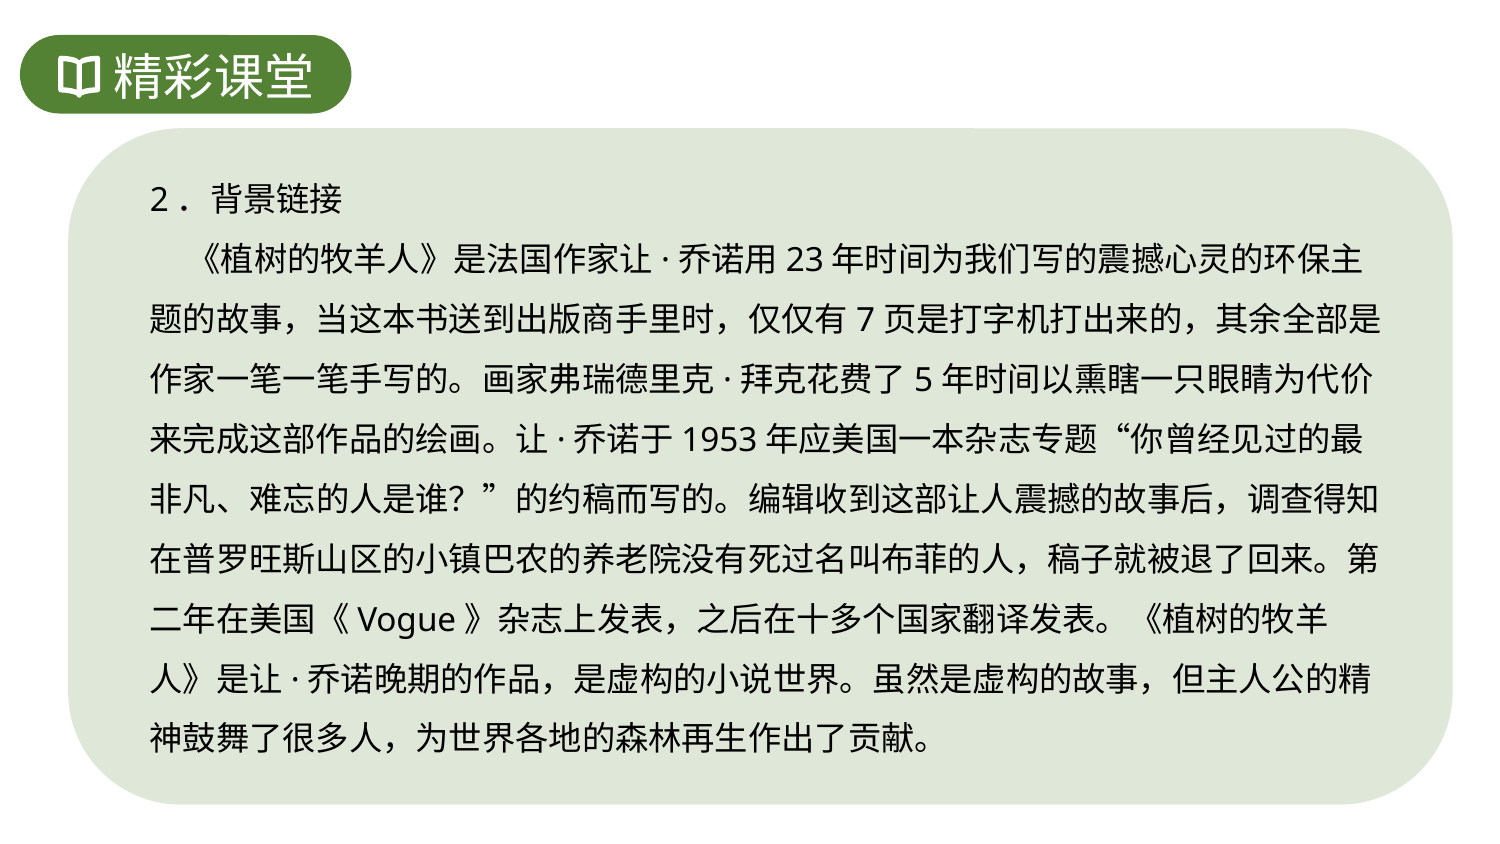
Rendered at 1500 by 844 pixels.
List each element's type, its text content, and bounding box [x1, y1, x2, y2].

text_box [58, 55, 101, 98]
text_box 2．背景链接 《植树的牧羊人》是法国作家让·乔诺用23年时间为我们写的震撼心灵的环保主题的故事，当这本书送到出版商手里时，仅仅有7页是打字机打出来的，其余全部是作家一笔一笔手写的。画家弗瑞德里克·拜克花费了5年时间以熏瞎一只眼睛为代价来完成这部作品的绘画。让·乔诺于1953年应美国一本杂志专题“你曾经见过的最非凡、难忘的人是谁？”的约稿而写的。编辑收到这部让人震撼的故事后，调查得知在普罗旺斯山区的小镇巴农的养老院没有死过名叫布菲的人，稿子就被退了回来。第二年在美国《Vogue》杂志上发表，之后在十多个国家翻译发表。《植树的牧羊人》是让·乔诺晚期的作品，是虚构的小说世界。虽然是虚构的故事，但主人公的精神鼓舞了很多人，为世界各地的森林再生作出了贡献。 [138, 153, 1394, 764]
text_box 精彩课堂 [102, 40, 333, 112]
text_box [18, 33, 353, 115]
